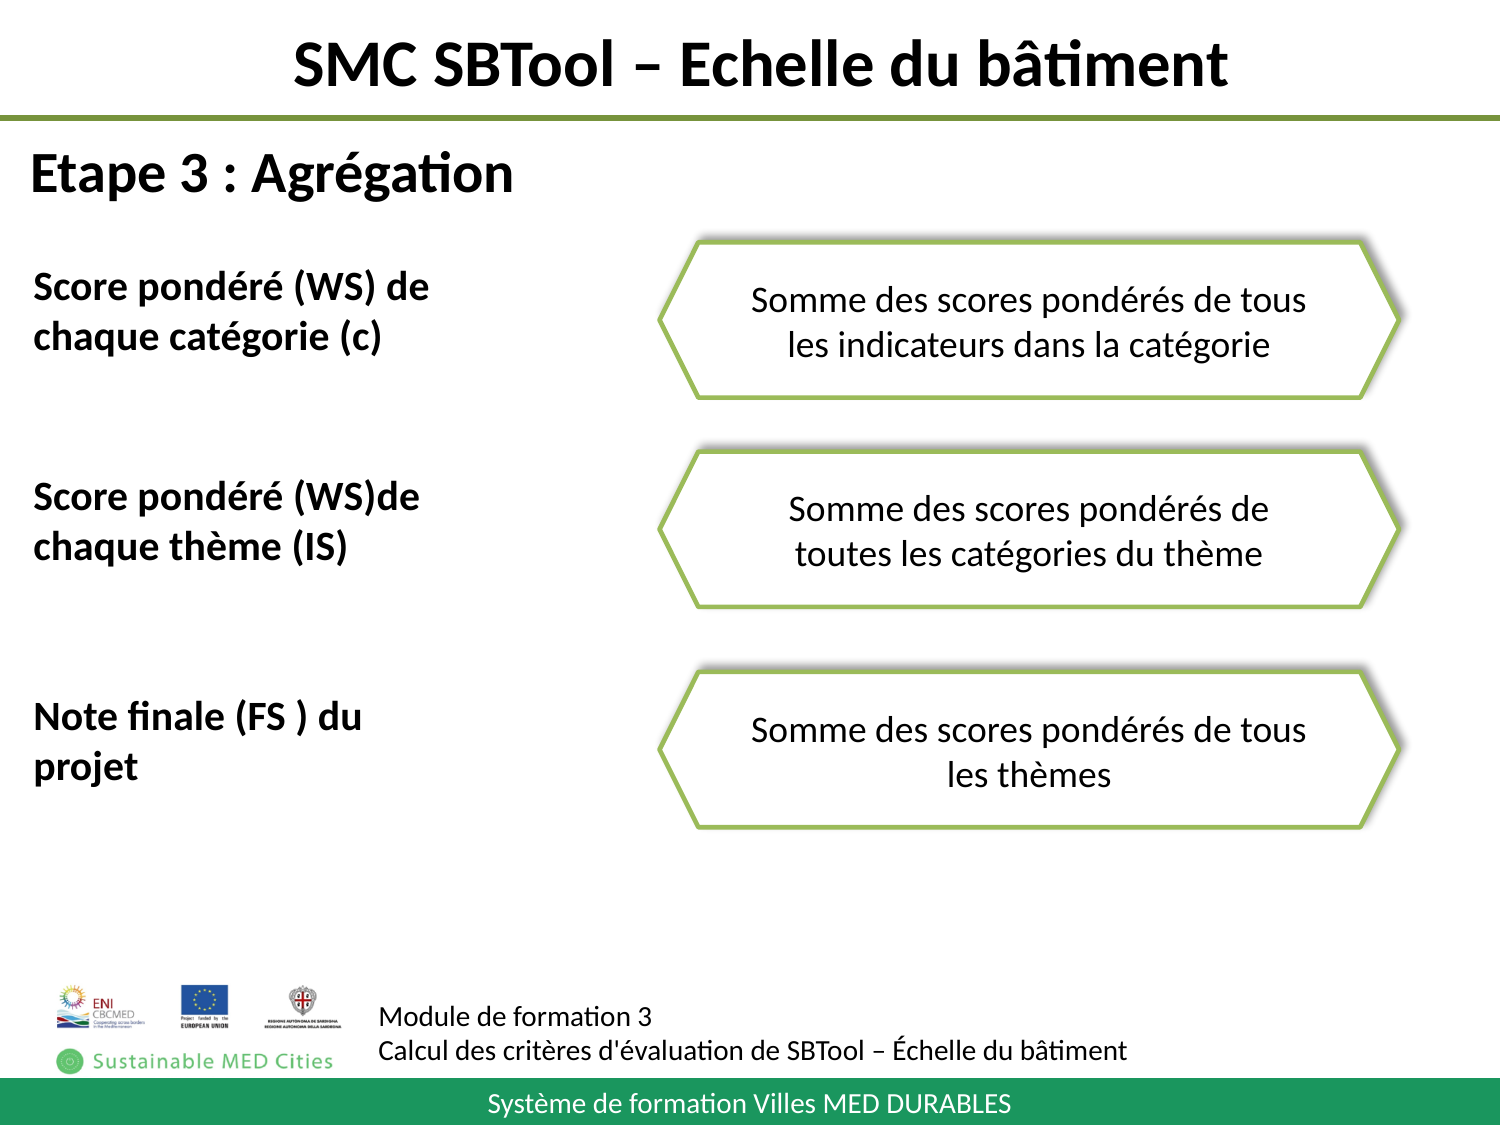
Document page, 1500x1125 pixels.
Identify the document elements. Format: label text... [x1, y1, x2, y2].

text_box Etape 3 : Agrégation [15, 126, 530, 212]
text_box Somme des scores pondérés de toutes les catégories du thème [657, 449, 1401, 610]
text_box Score pondéré (WS) de chaque catégorie (c) [18, 251, 487, 367]
text_box Somme des scores pondérés de tous les indicateurs dans la catégorie [657, 240, 1401, 400]
text_box Score pondéré (WS)de chaque thème (IS) [18, 461, 487, 576]
text_box SMC SBTool – Echelle du bâtiment [278, 12, 1246, 107]
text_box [0, 970, 1500, 1125]
text_box Note finale (FS ) du projet [18, 681, 487, 797]
text_box Somme des scores pondérés de tous les thèmes [657, 669, 1401, 830]
